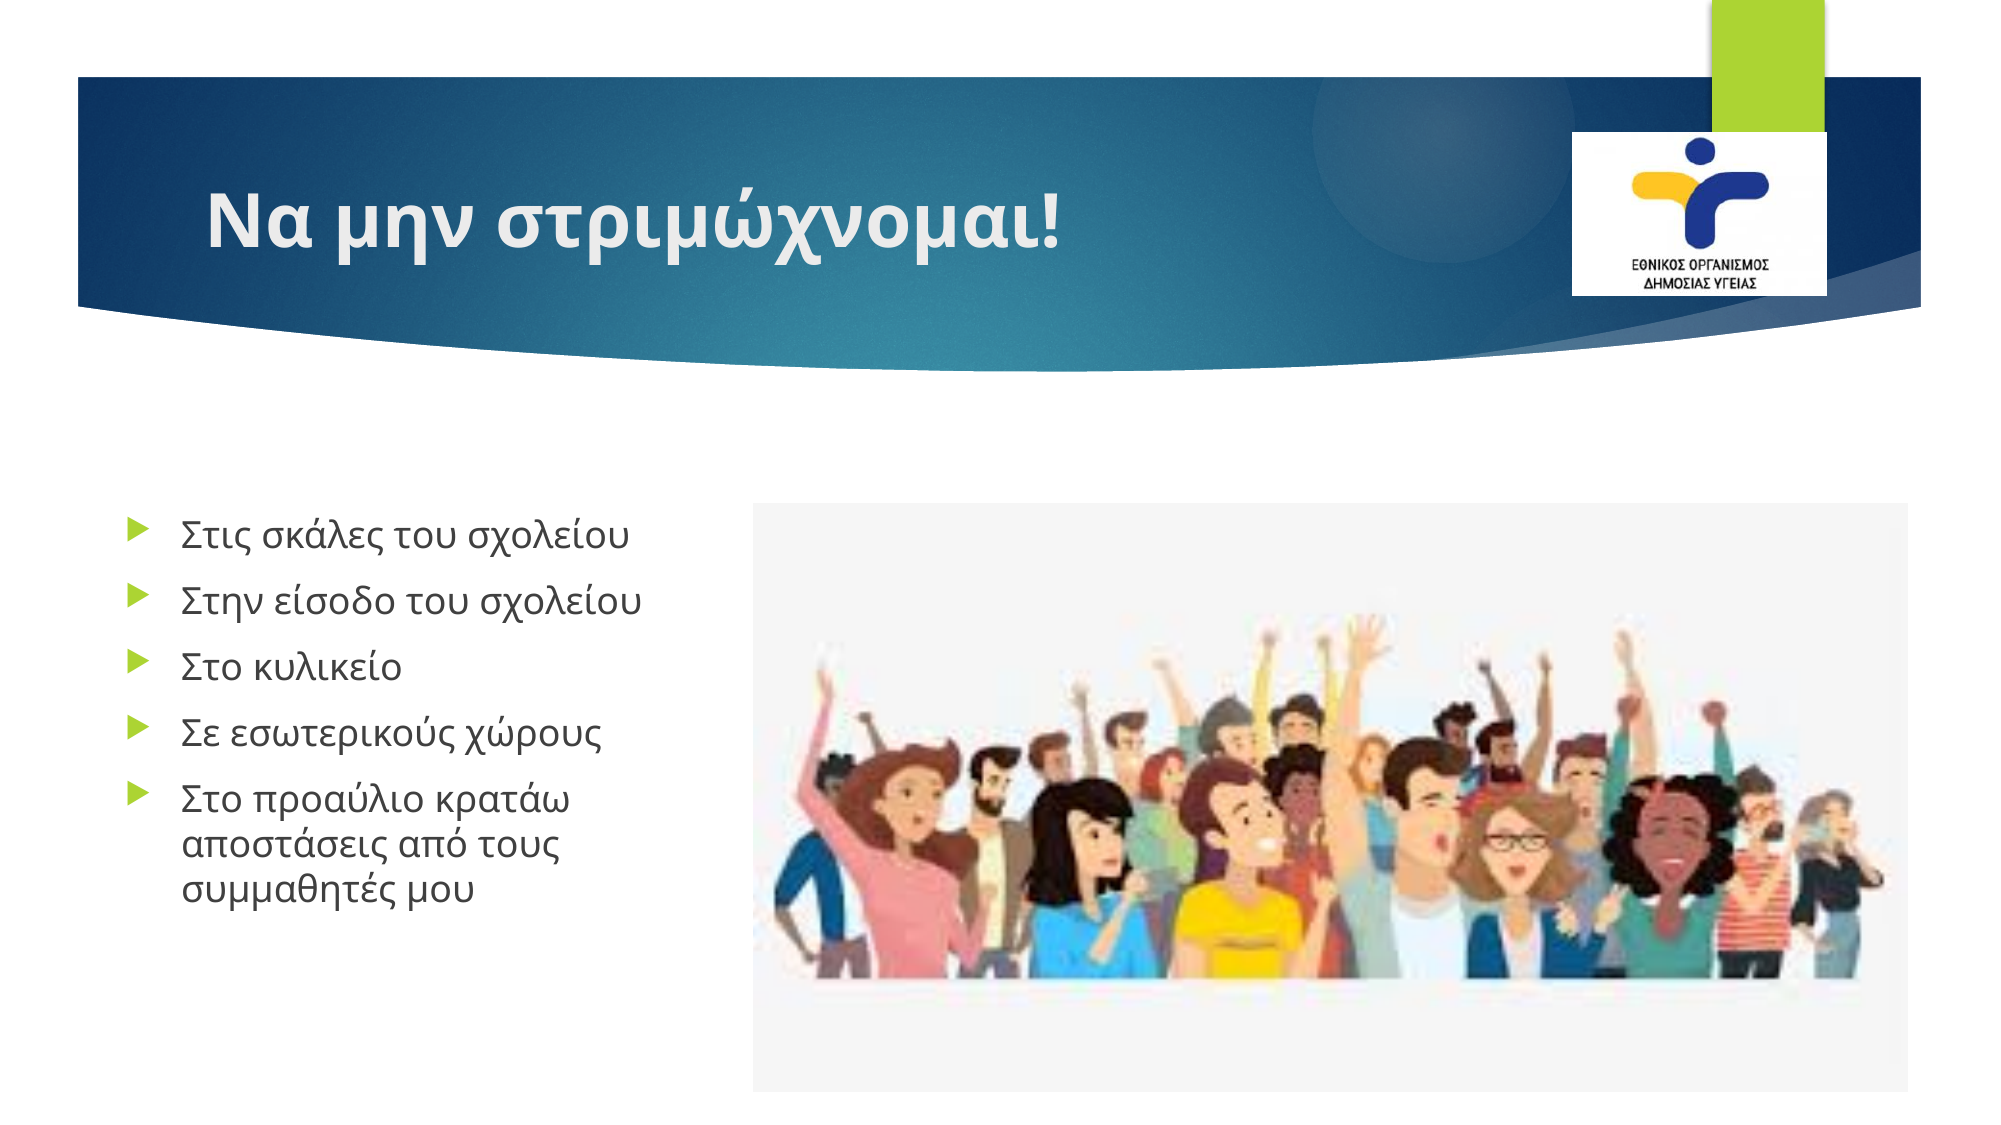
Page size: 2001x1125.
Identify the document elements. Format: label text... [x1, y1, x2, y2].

picture [1571, 131, 1827, 296]
title Να μην στριμώχνομαι! [189, 159, 1566, 276]
text_box Στις σκάλες του σχολείου Στην είσοδο του σχολείου Στο κυλικείο Σε εσωτερικούς χώρους Στο προαύλιο κρατάω αποστάσεις από τους συμμαθητές μου [109, 503, 675, 1065]
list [753, 503, 1908, 1093]
